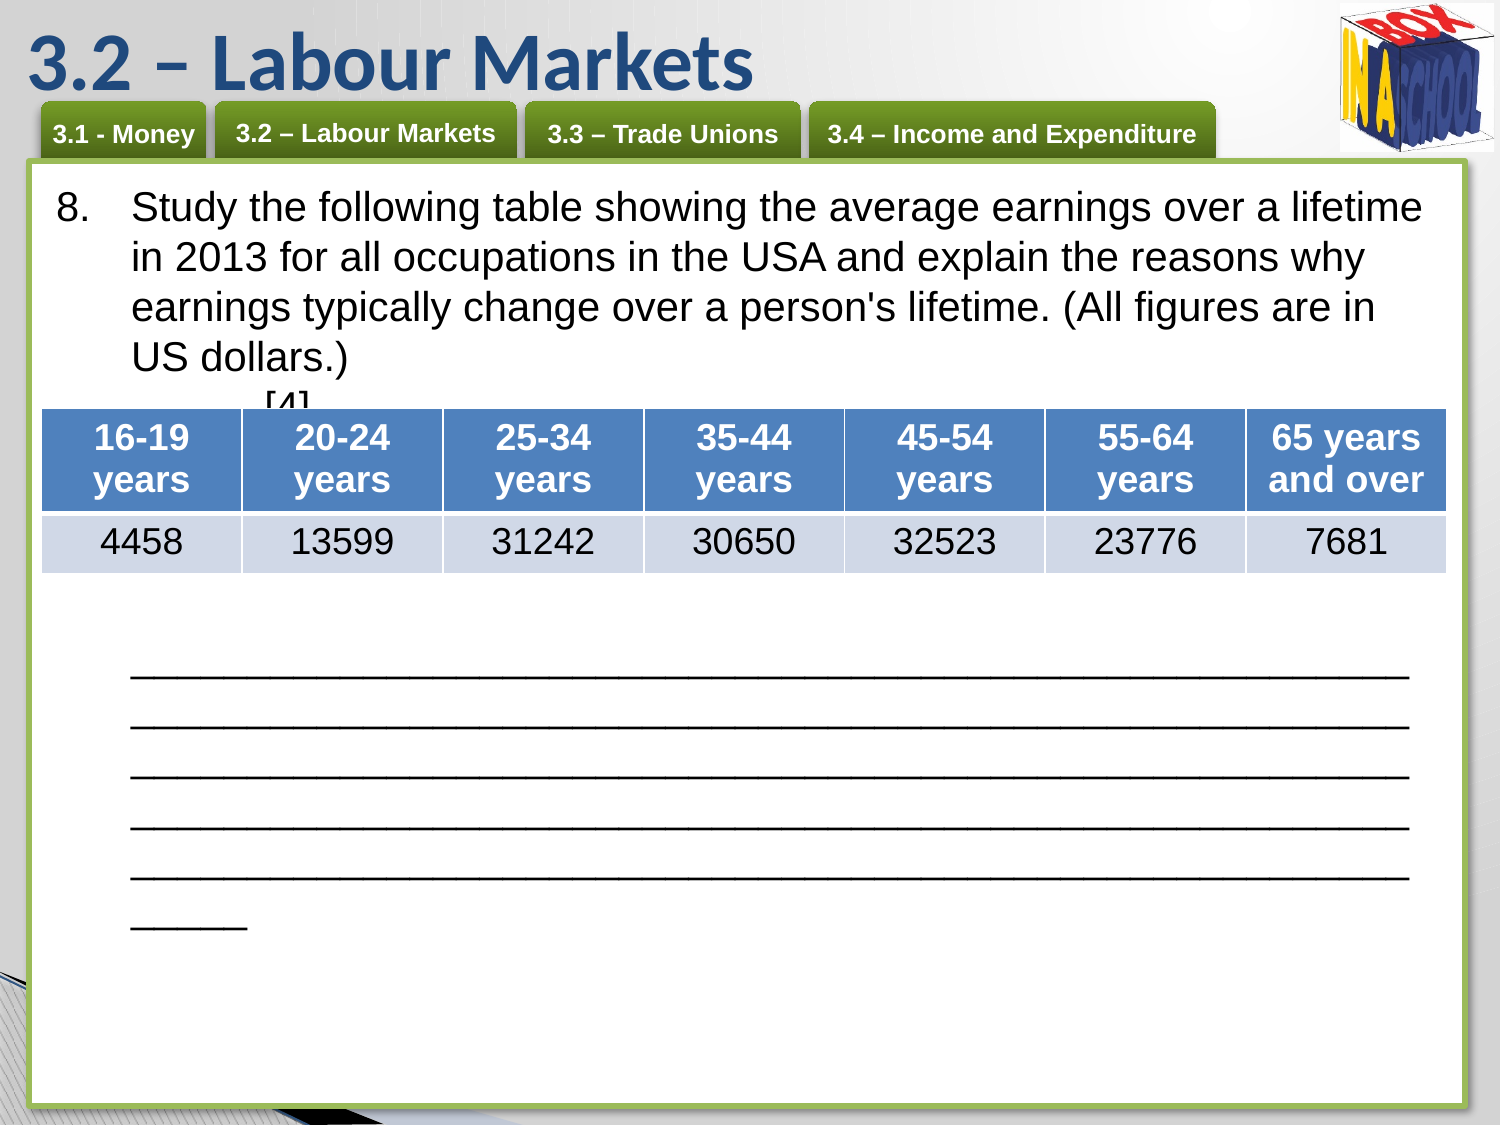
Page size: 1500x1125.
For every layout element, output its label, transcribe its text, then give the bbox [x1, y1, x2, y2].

table_header 20-24 years [243, 409, 442, 511]
table_cell 31242 [444, 516, 643, 573]
table_header 65 years and over [1247, 409, 1446, 511]
table_cell 7681 [1247, 516, 1446, 573]
table_header 16-19 years [42, 409, 241, 511]
title 3.2 – Labour Markets [11, 11, 1465, 102]
picture [1340, 3, 1495, 152]
table_cell 23776 [1046, 516, 1245, 573]
table_cell 32523 [845, 516, 1044, 573]
table_header 55-64 years [1046, 409, 1245, 511]
table_cell 4458 [42, 516, 241, 573]
table_cell 13599 [243, 516, 442, 573]
picture [281, 1114, 303, 1125]
text_box Study the following table showing the average earnings over a lifetime in 2013 for all occupations in the USA and explain the reasons why earnings typically change over a person's lifetime. (All figures are in US dollars.) [4] ________________________________________________________________________________________________________________________________________________________________________________________________________________________________________________________________________________________ [41, 575, 1447, 938]
table_header 35-44 years [645, 409, 844, 511]
table_cell 30650 [645, 516, 844, 573]
table_header 45-54 years [845, 409, 1044, 511]
table_header 25-34 years [444, 409, 643, 511]
text_box Study the following table showing the average earnings over a lifetime in 2013 for all occupations in the USA and explain the reasons why earnings typically change over a person's lifetime. (All figures are in US dollars.) [4] ________________________________________________________________________________________________________________________________________________________________________________________________________________________________________________________________________________________ [41, 172, 1447, 408]
